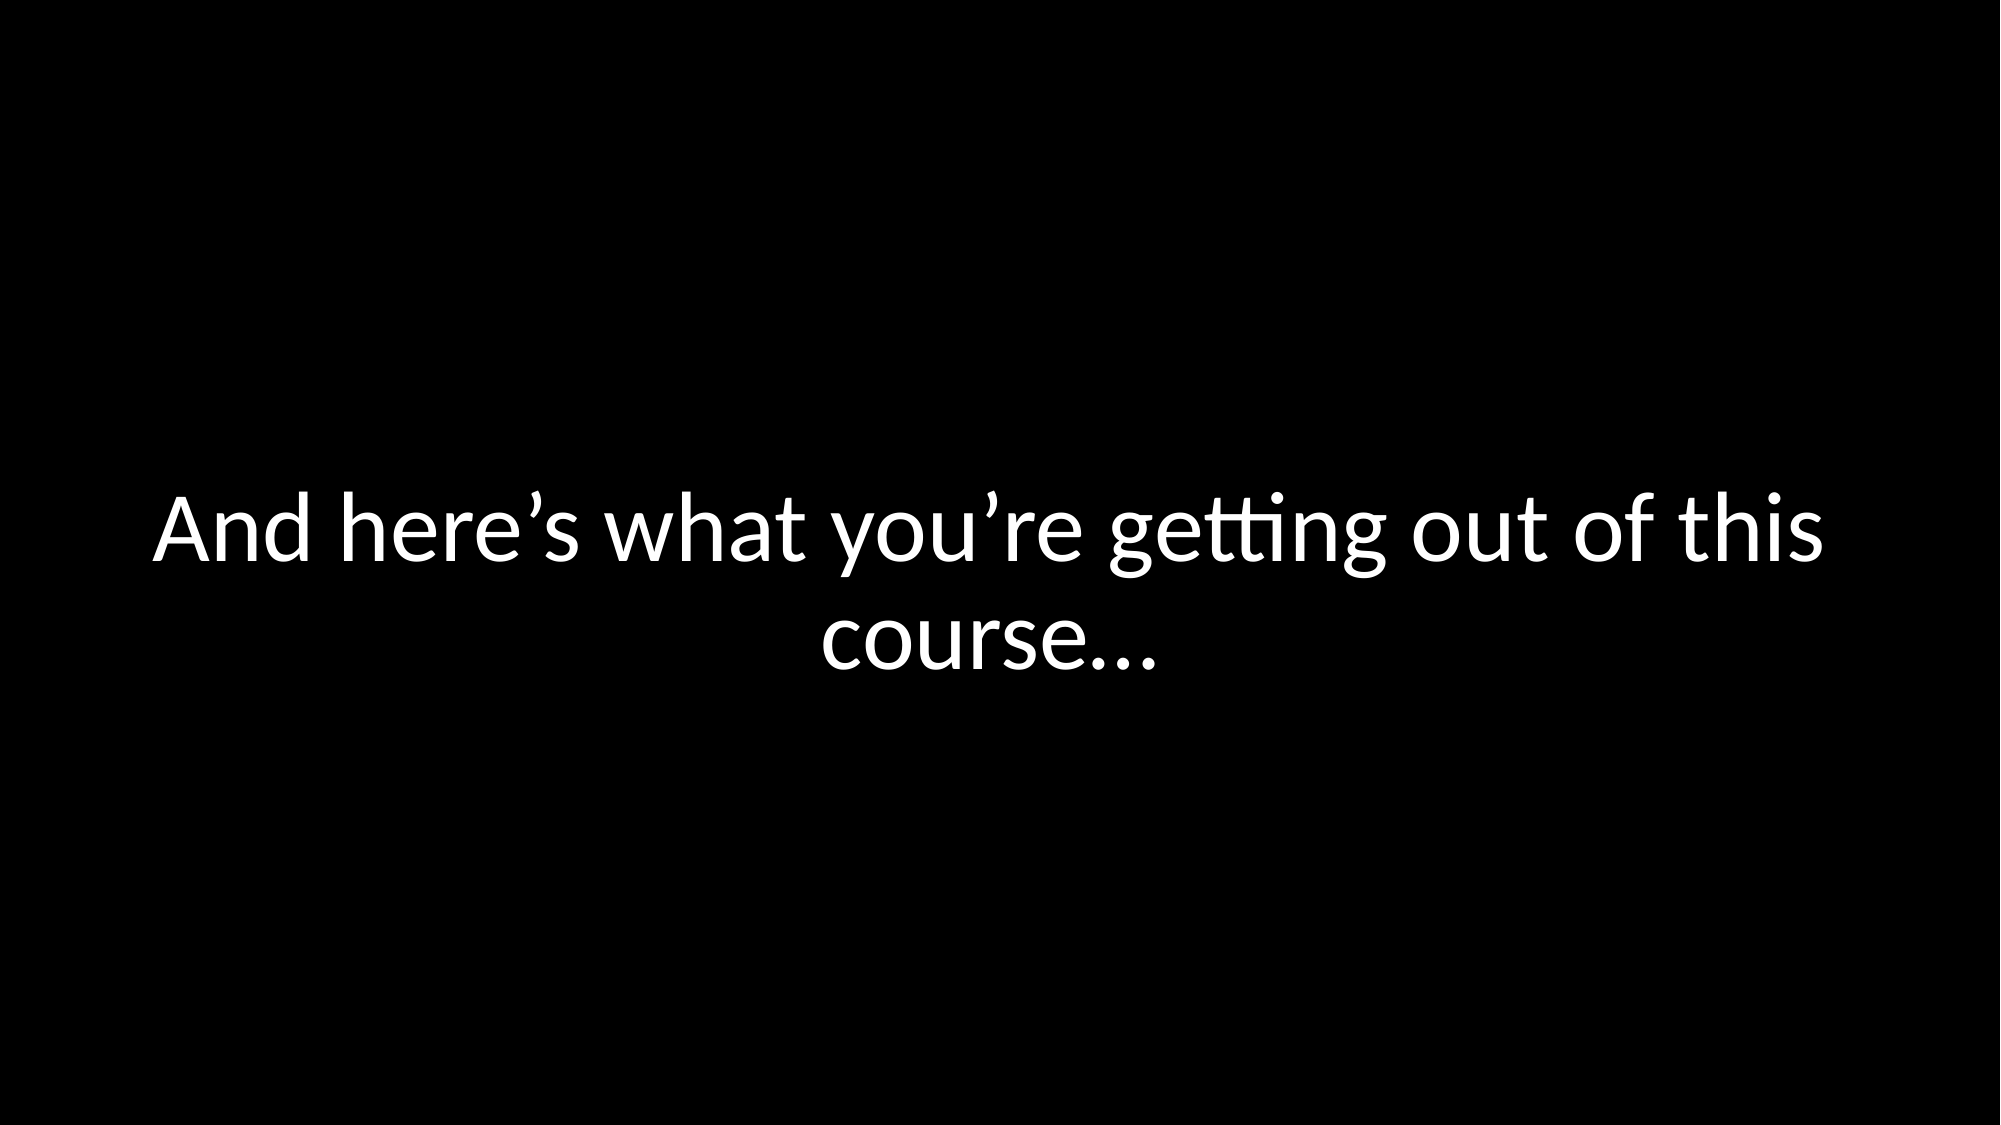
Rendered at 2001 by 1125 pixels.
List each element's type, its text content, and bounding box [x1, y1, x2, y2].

list And here’s what you’re getting out of this course… [89, 468, 1890, 935]
